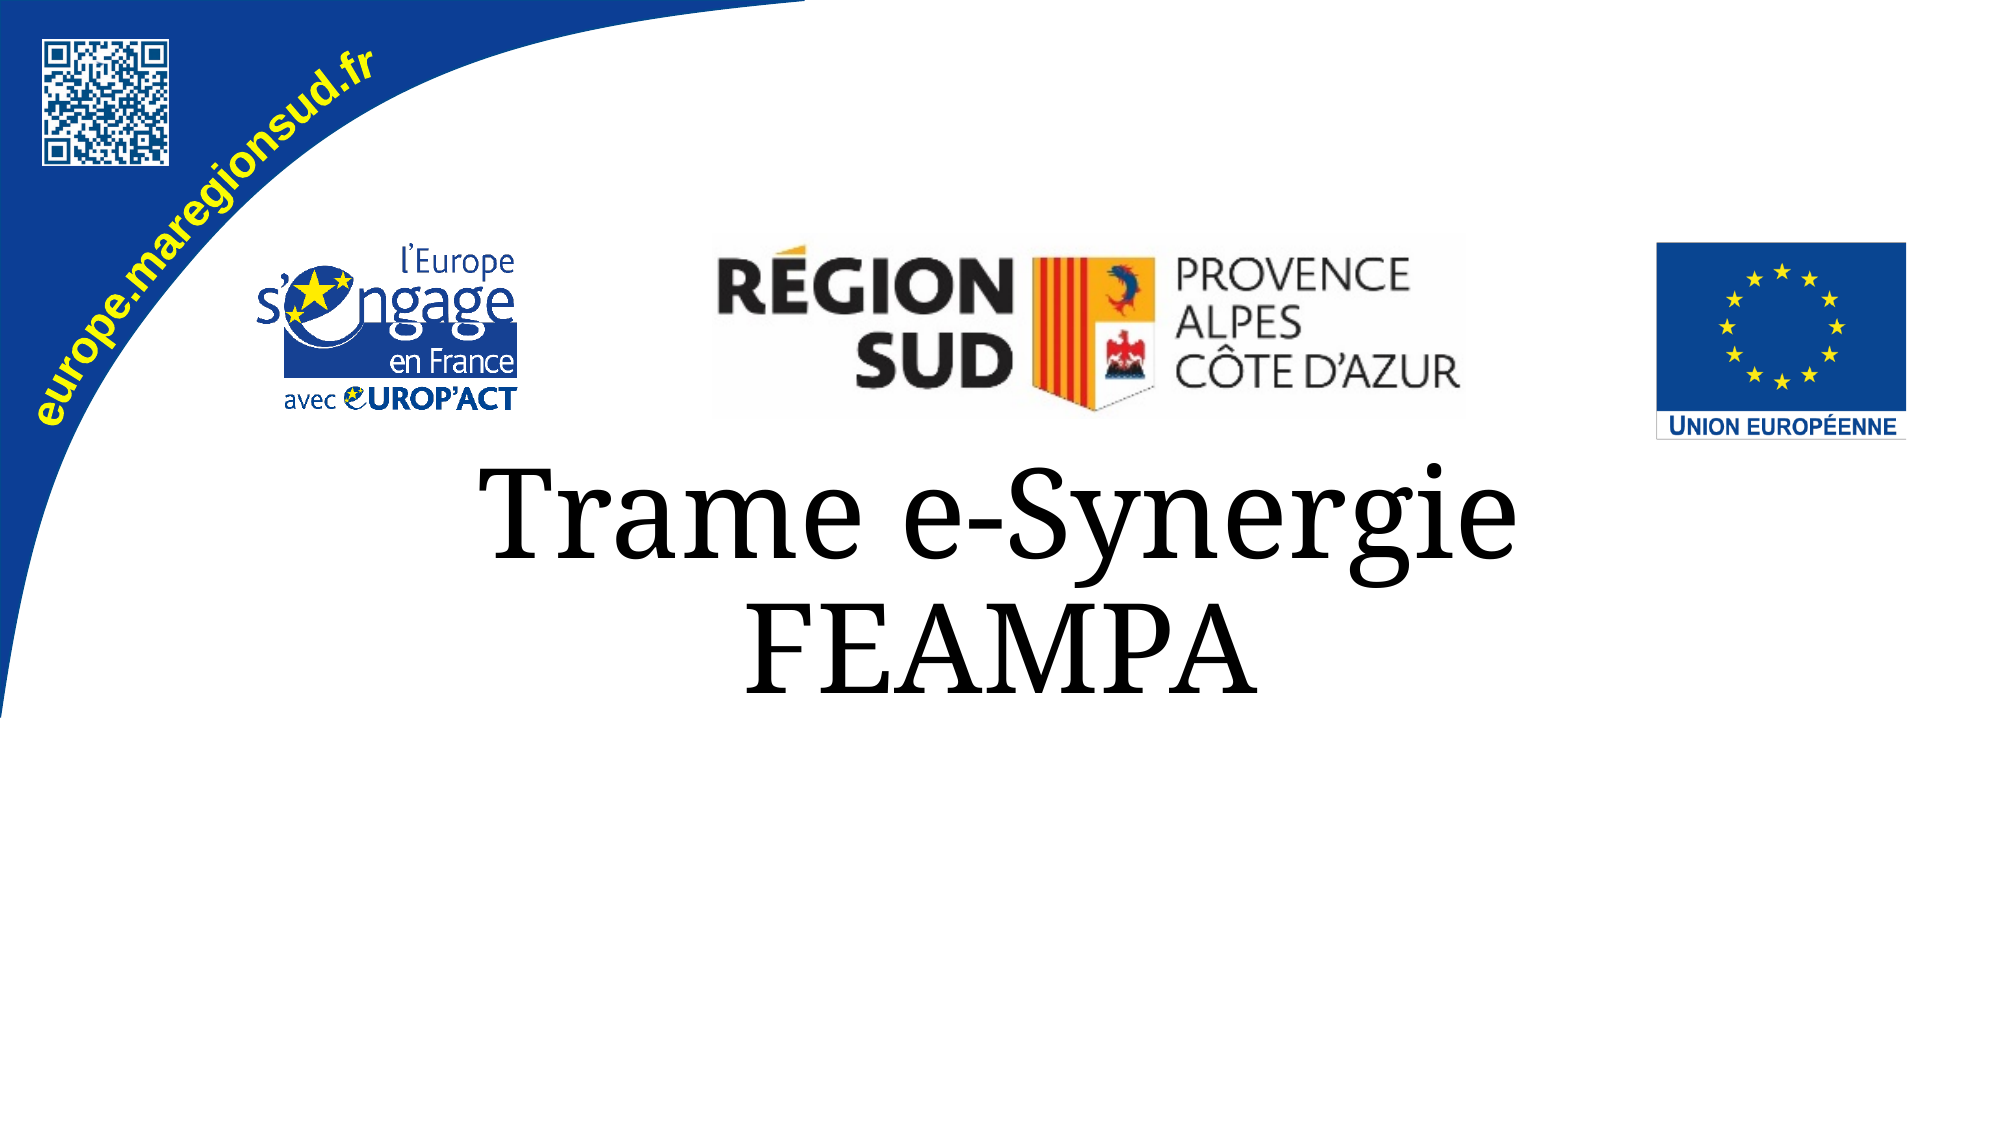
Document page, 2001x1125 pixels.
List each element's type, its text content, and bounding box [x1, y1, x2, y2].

picture [1655, 233, 1907, 445]
picture [712, 233, 1466, 419]
title Trame e-Synergie FEAMPA [249, 532, 1750, 729]
picture [42, 39, 169, 166]
picture [247, 233, 522, 419]
